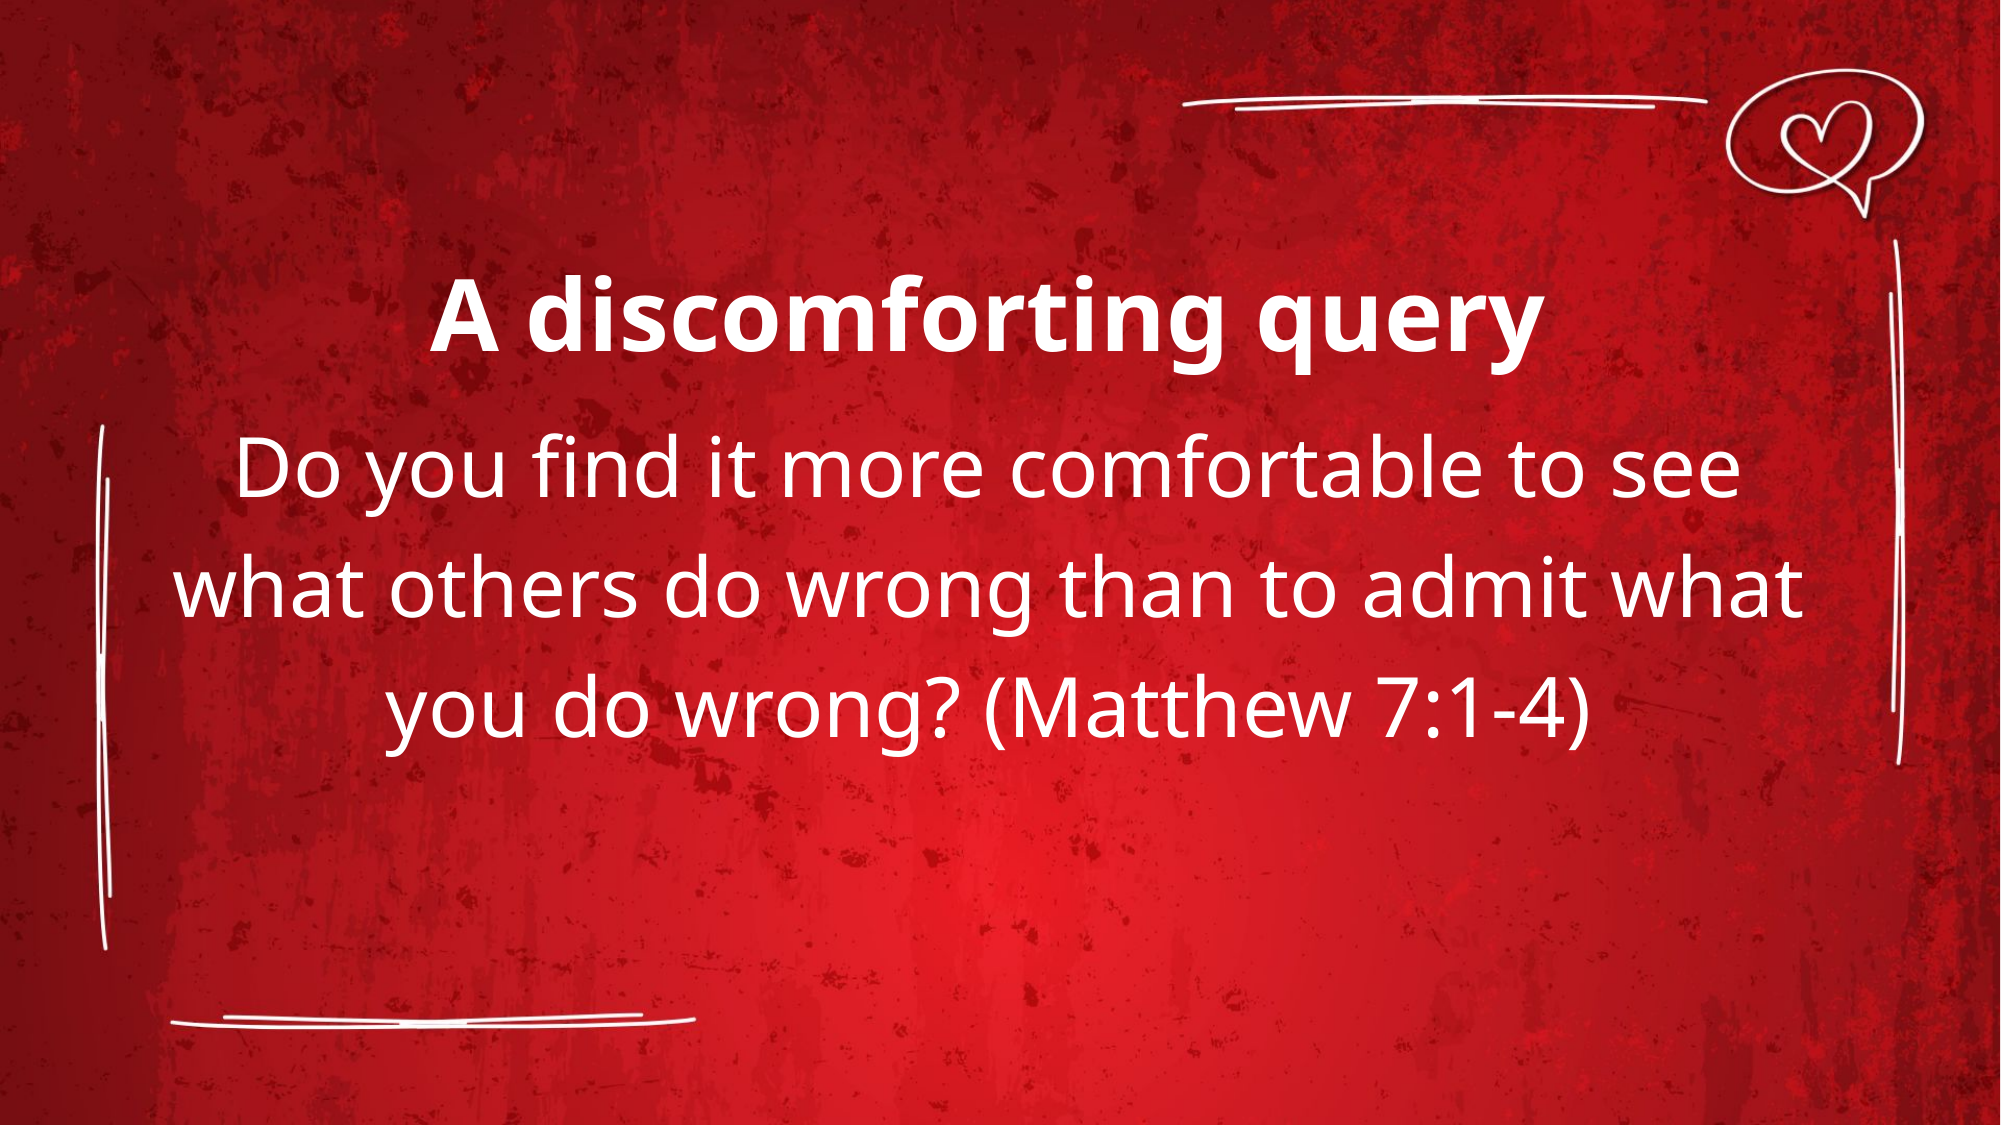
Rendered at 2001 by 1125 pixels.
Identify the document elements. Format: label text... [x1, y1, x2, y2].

list A discomforting query Do you find it more comfortable to see what others do wrong than to admit what you do wrong? (Matthew 7:1-4) [145, 148, 1833, 971]
picture [0, 0, 2001, 1125]
